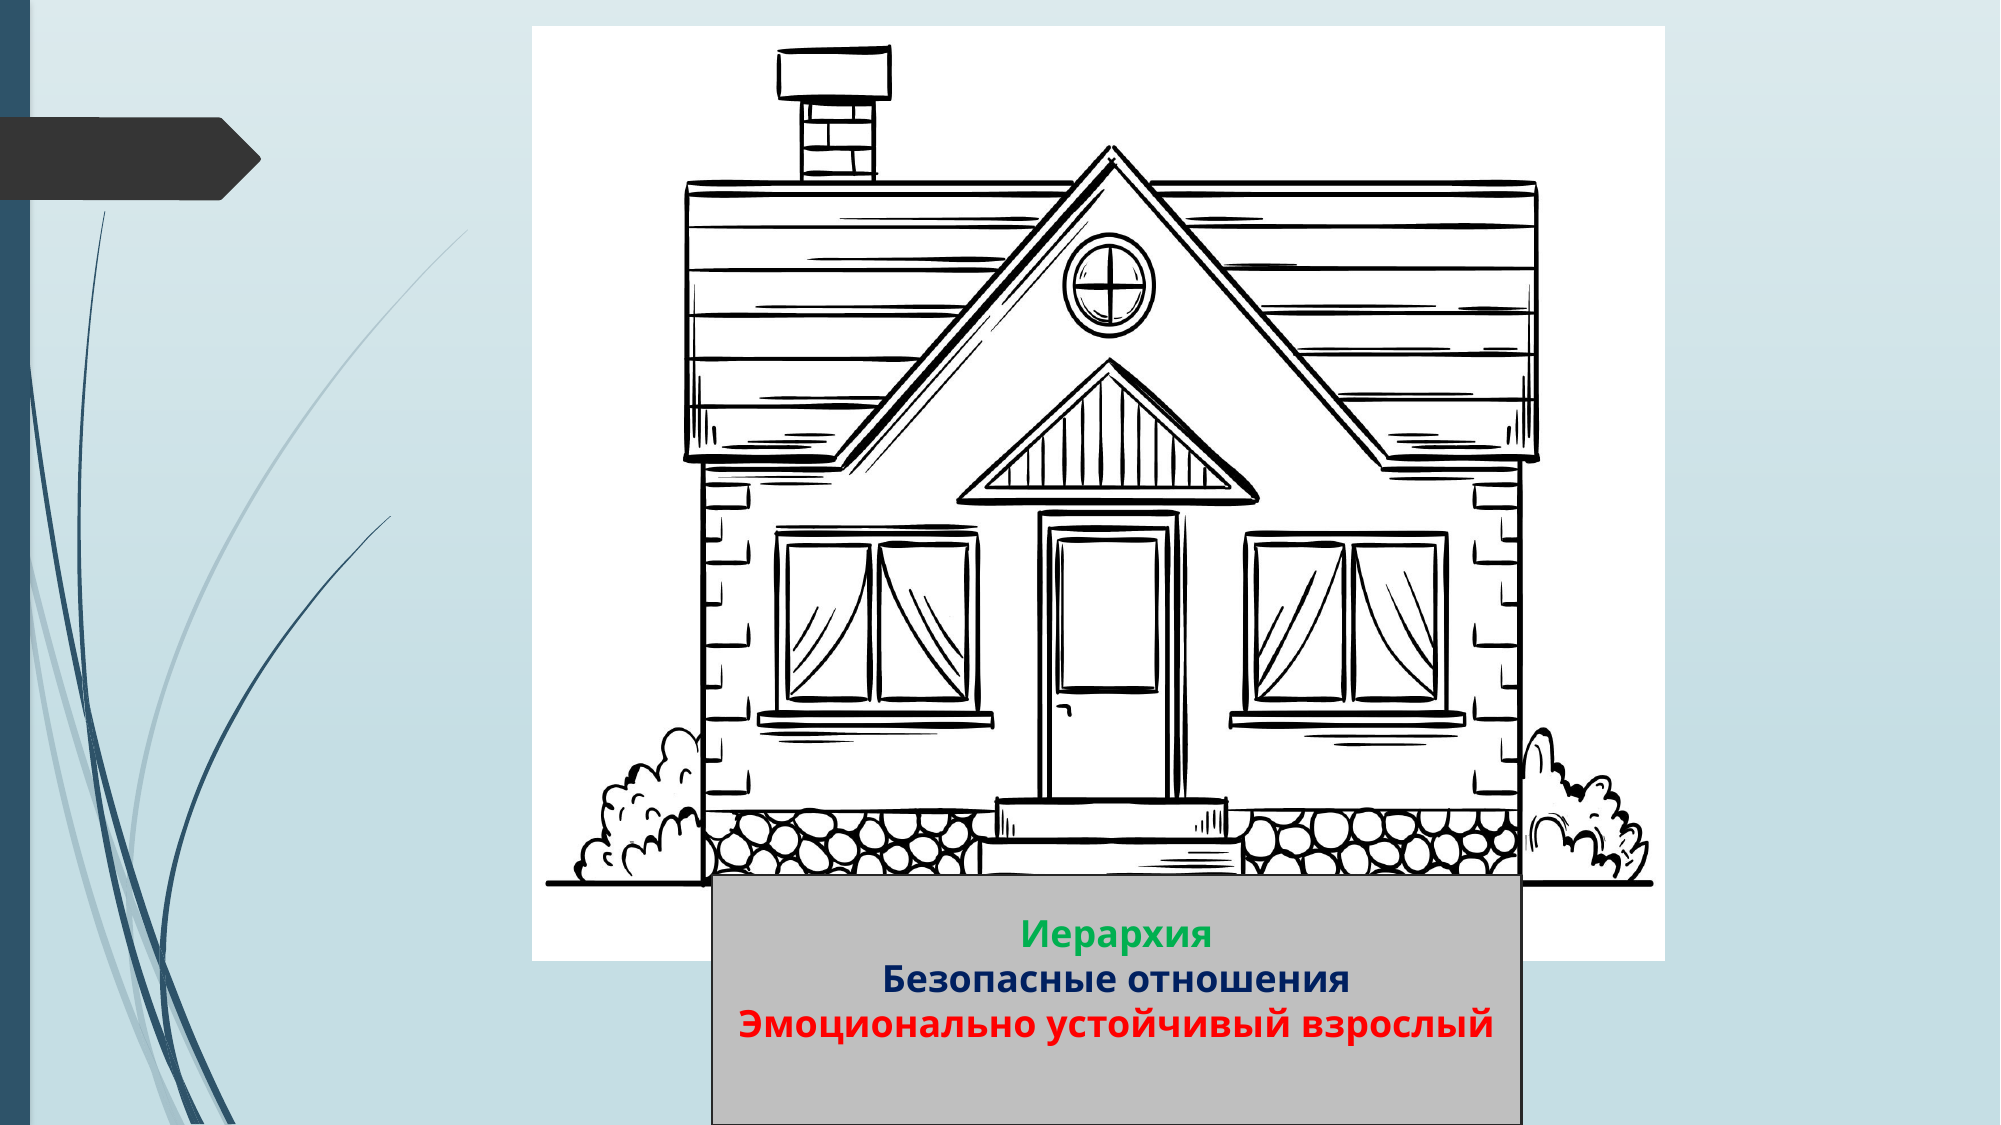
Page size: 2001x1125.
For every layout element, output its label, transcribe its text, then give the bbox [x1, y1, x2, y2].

text_box Иерархия Безопасные отношения Эмоционально устойчивый взрослый [711, 968, 1523, 1125]
picture [532, 25, 1665, 961]
